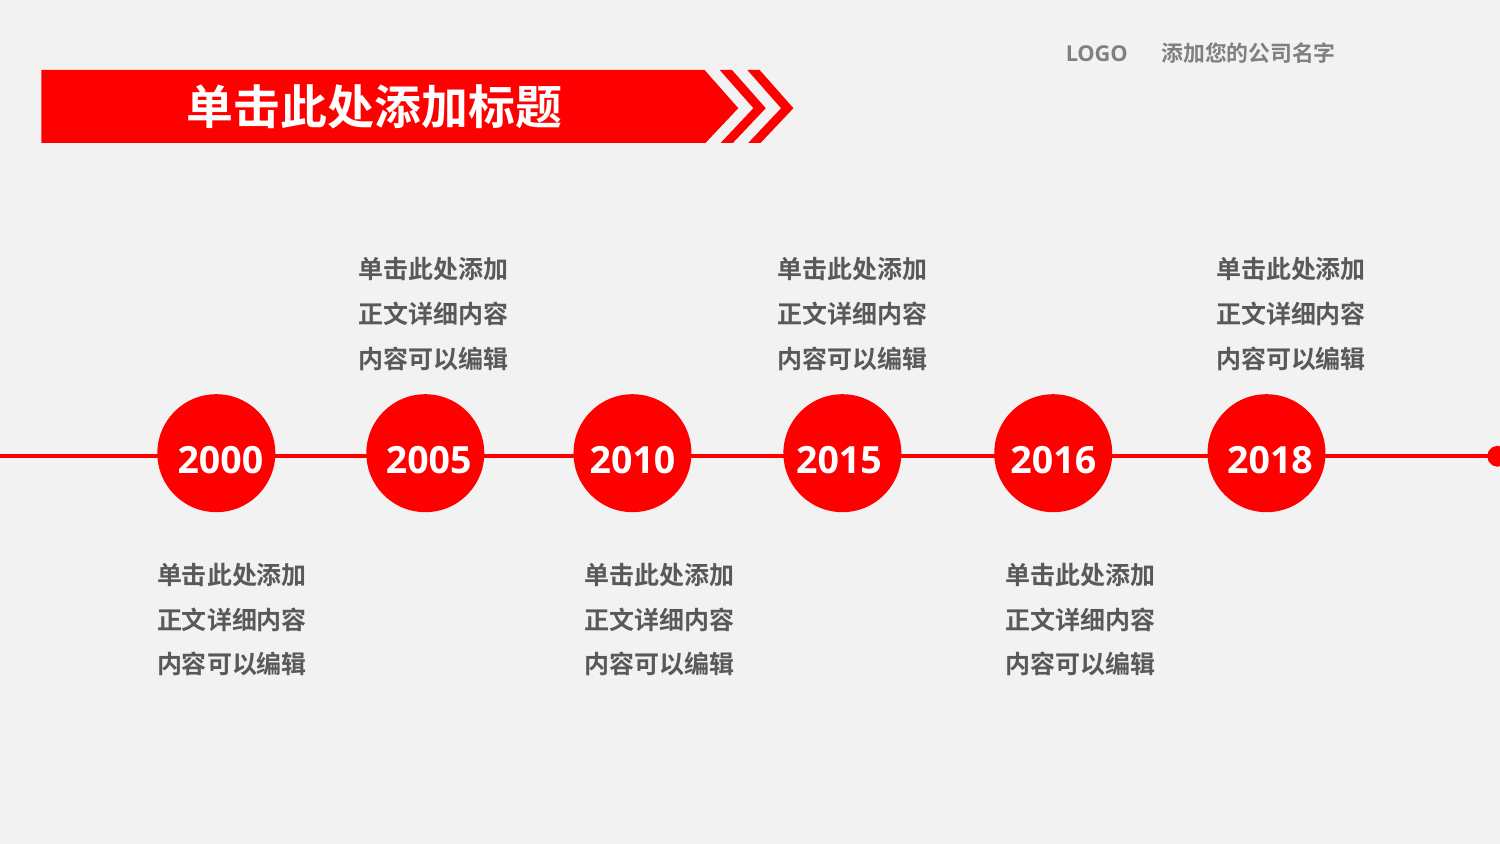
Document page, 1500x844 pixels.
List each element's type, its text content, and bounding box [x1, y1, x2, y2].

text_box 单击此处添加 正文详细内容 内容可以编辑 [1201, 231, 1431, 381]
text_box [41, 69, 794, 144]
text_box 单击此处添加 正文详细内容 内容可以编辑 [990, 536, 1208, 687]
text_box 单击此处添加 正文详细内容 内容可以编辑 [142, 536, 374, 687]
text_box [366, 393, 492, 513]
text_box 单击此处添加 正文详细内容 内容可以编辑 [762, 231, 991, 381]
text_box 单击此处添加 正文详细内容 内容可以编辑 [569, 536, 784, 687]
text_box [157, 393, 284, 513]
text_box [1207, 393, 1333, 513]
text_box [569, 393, 696, 513]
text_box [776, 393, 902, 513]
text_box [990, 393, 1117, 513]
text_box LOGO 添加您的公司名字 [1051, 32, 1431, 74]
text_box 单击此处添加 正文详细内容 内容可以编辑 [343, 231, 538, 381]
